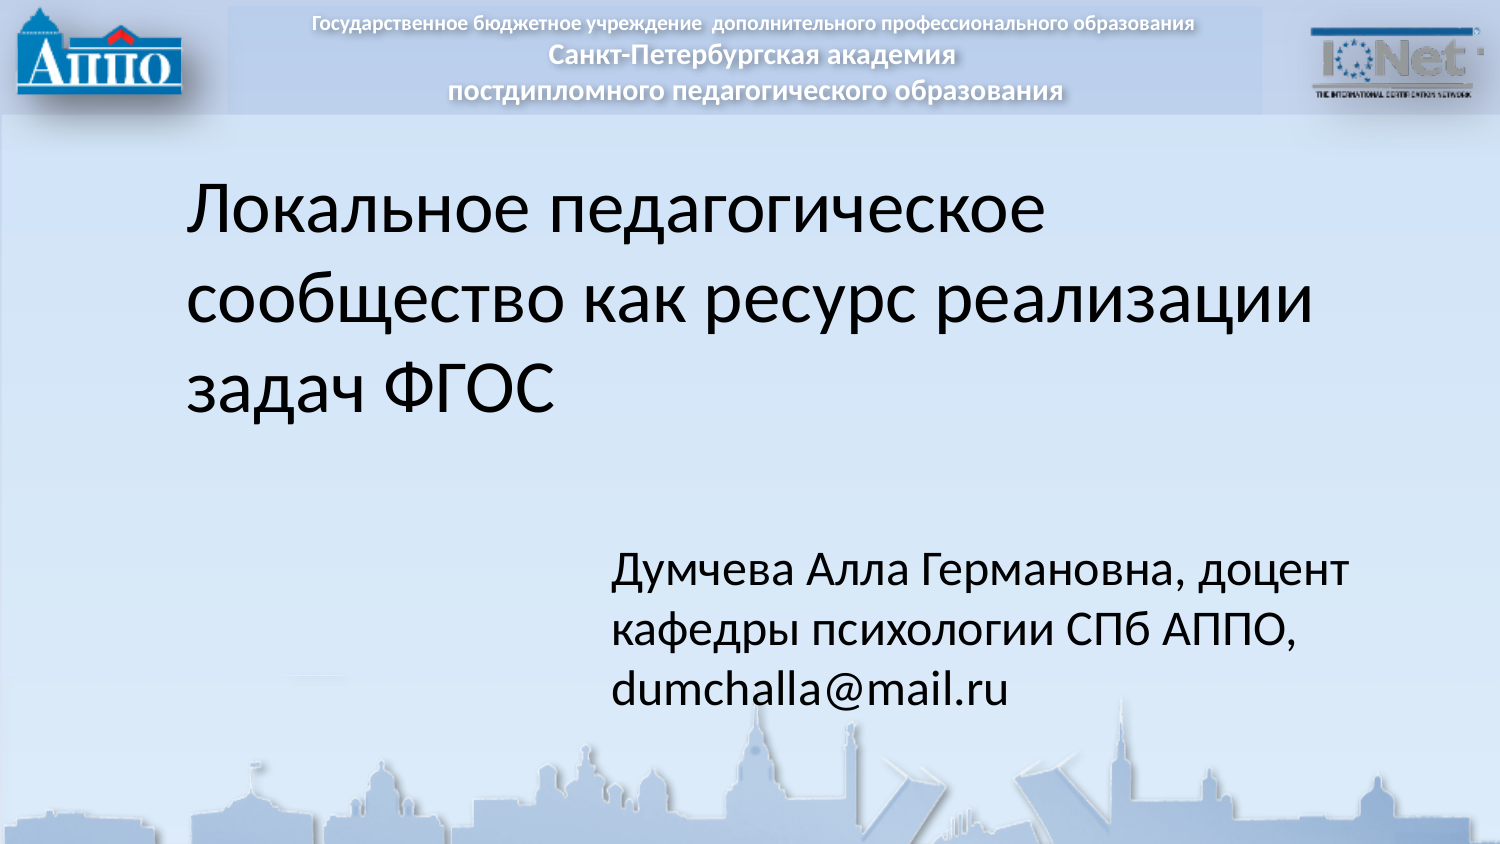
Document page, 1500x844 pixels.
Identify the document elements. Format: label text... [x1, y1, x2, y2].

picture [10, 2, 188, 101]
text_box Думчева Алла Германовна, доцент кафедры психологии СПб АППО, dumchalla@mail.ru [596, 528, 1424, 723]
title Государственное бюджетное учреждение дополнительного профессионального образования Санкт-Петербургская академия постдипломного педагогического образования [218, 0, 1294, 115]
list Локальное педагогическое сообщество как ресурс реализации задач ФГОС [171, 150, 1365, 588]
picture [1305, 25, 1484, 101]
